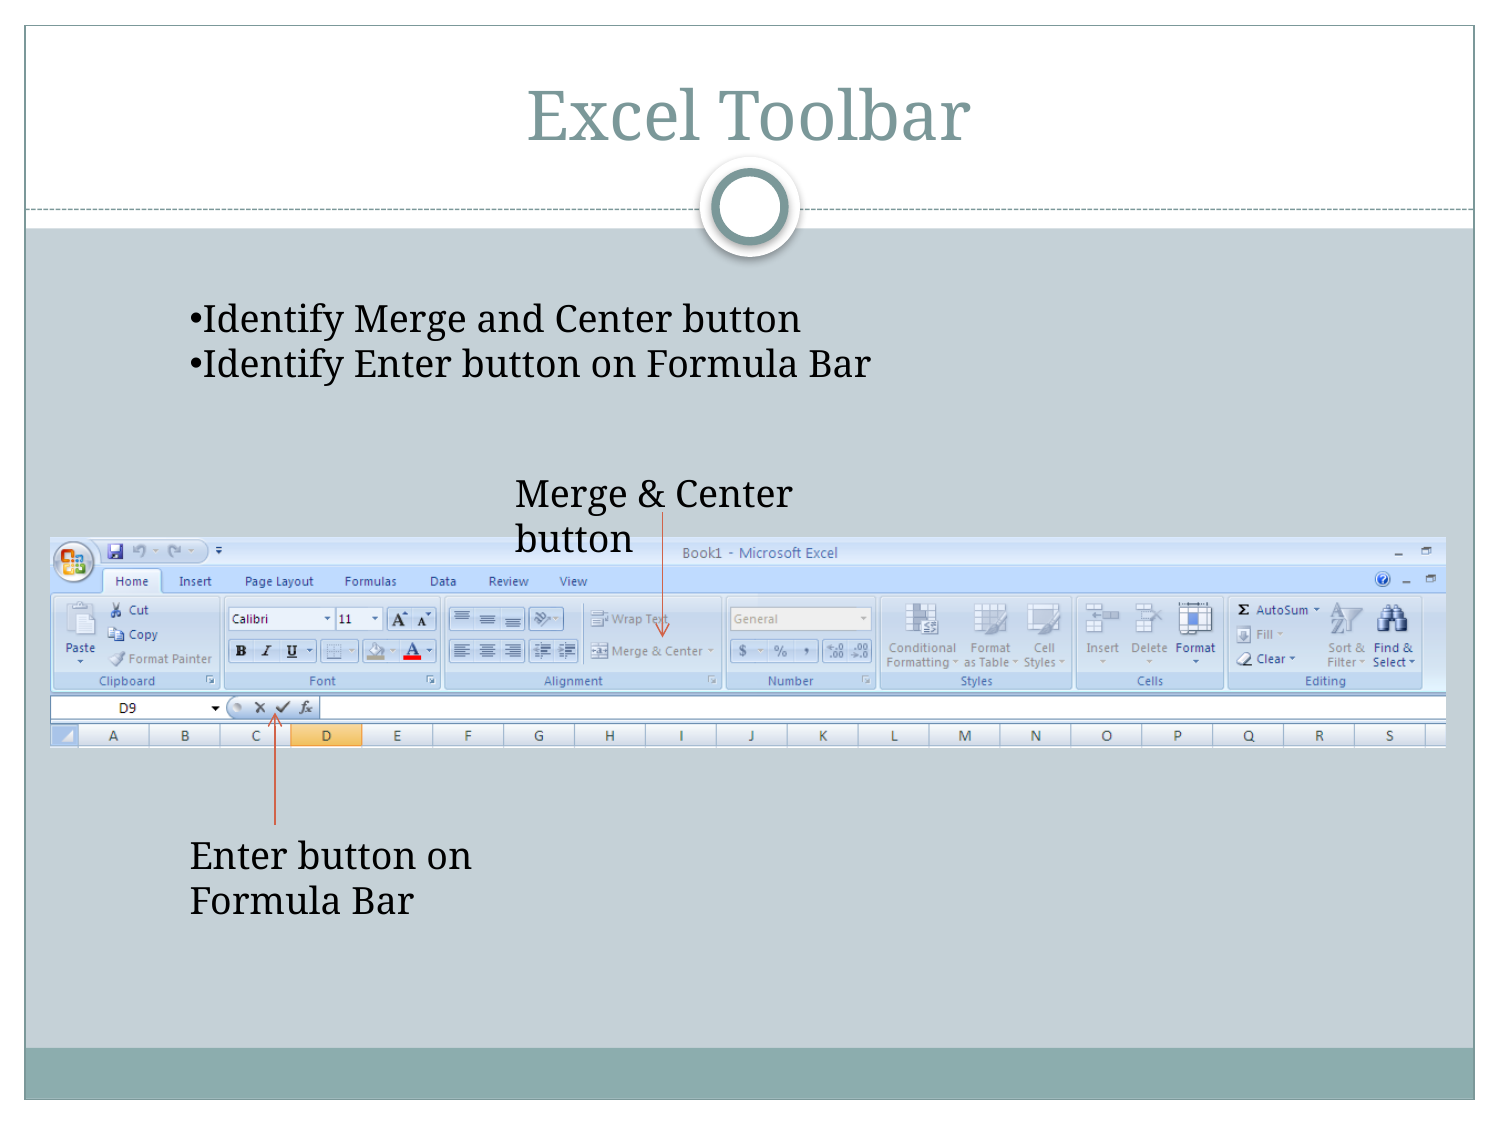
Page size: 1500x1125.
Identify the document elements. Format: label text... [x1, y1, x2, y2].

title Excel Toolbar [49, 37, 1450, 162]
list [49, 537, 1447, 748]
text_box Identify Merge and Center button Identify Enter button on Formula Bar [174, 287, 1288, 393]
text_box Merge & Center button [499, 462, 888, 534]
text_box Enter button on Formula Bar [174, 824, 550, 930]
